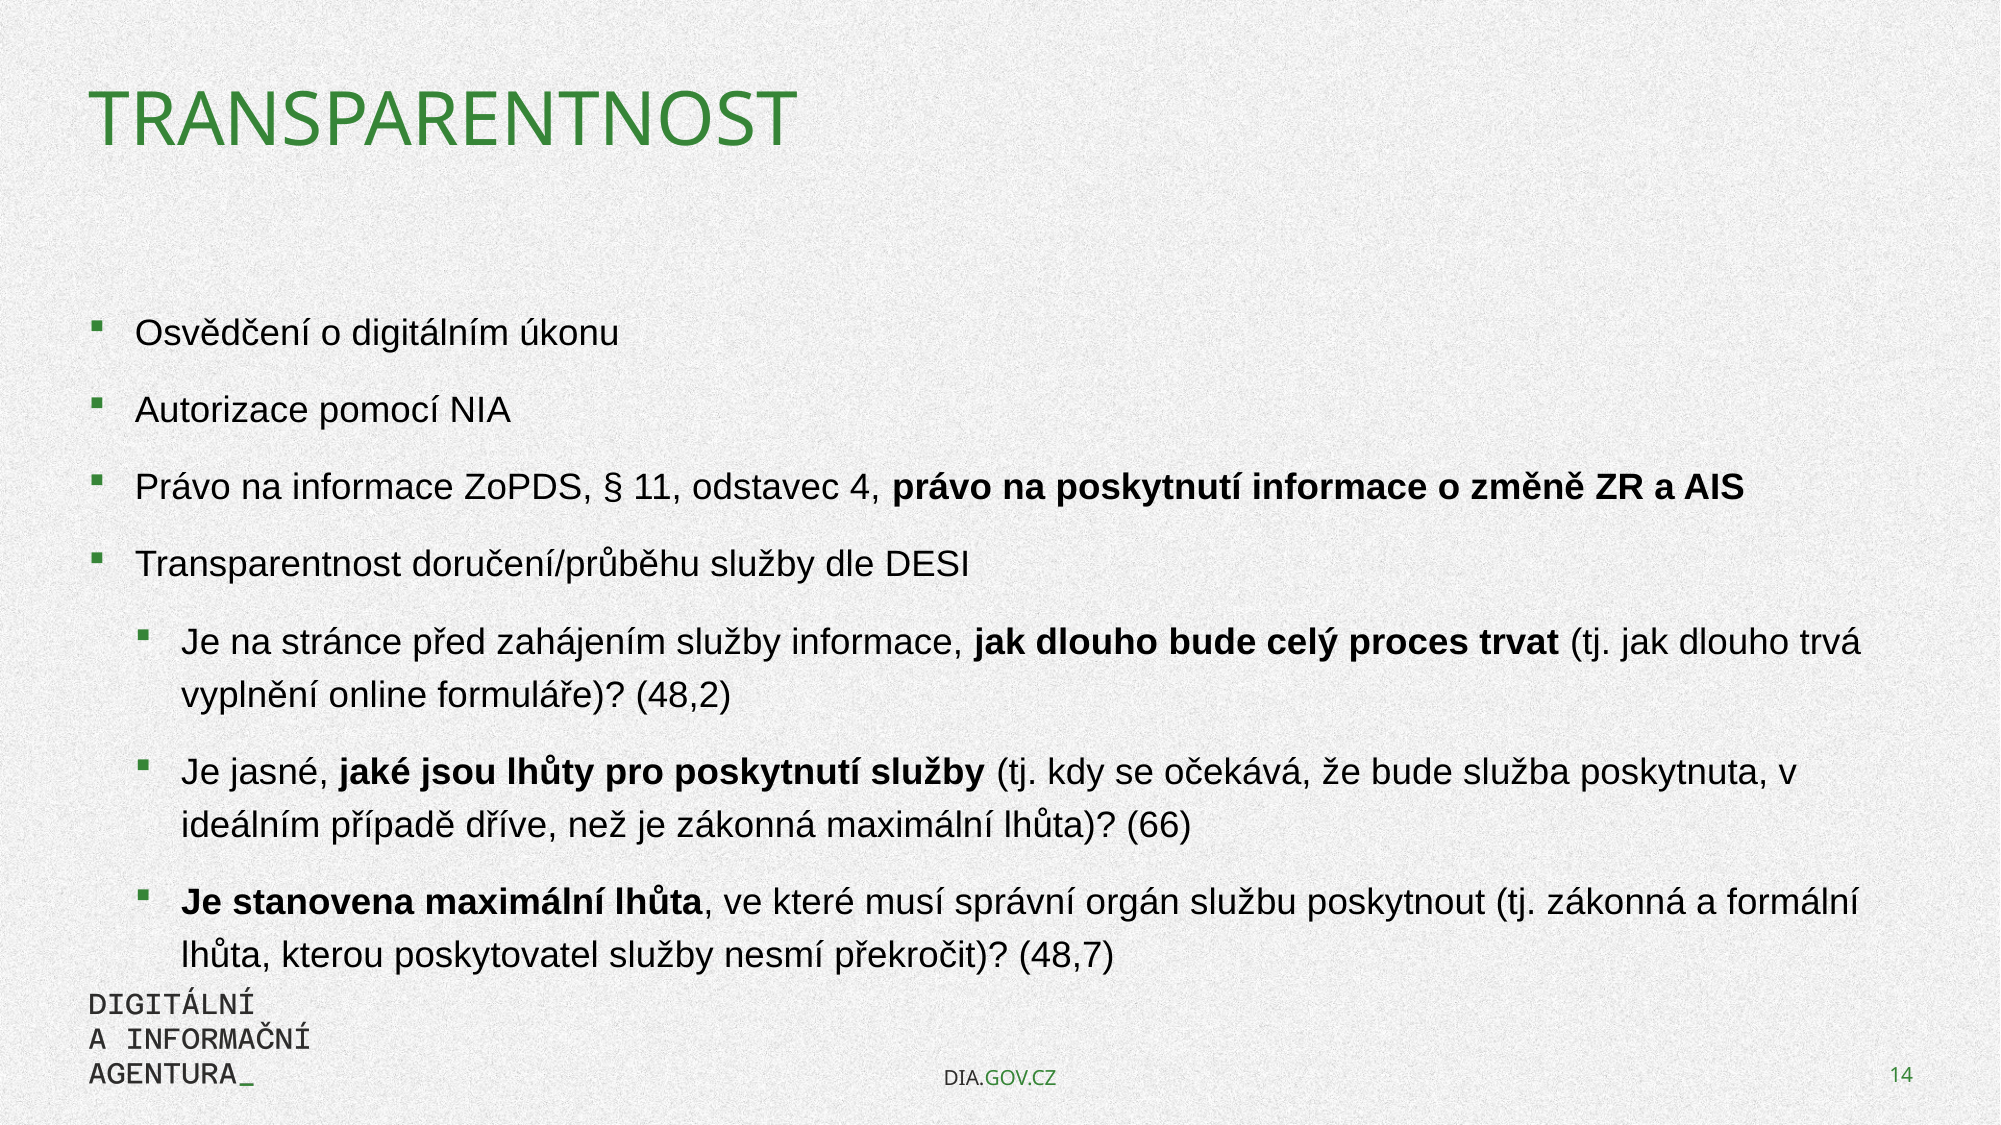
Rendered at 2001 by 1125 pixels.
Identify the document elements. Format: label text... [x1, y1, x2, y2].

slide_number 14 [1612, 1037, 1928, 1098]
picture [0, 0, 2001, 1125]
footer DIA.GOV.CZ [558, 1037, 1442, 1098]
list Osvědčení o digitálním úkonu Autorizace pomocí NIA Právo na informace ZoPDS, § 11, odstavec 4, právo na poskytnutí informace o změně ZR a AIS Transparentnost doručení/průběhu služby dle DESI Je na stránce před zahájením služby informace, jak dlouho bude celý proces trvat (tj. jak dlouho trvá vyplnění online formuláře)? (48,2) Je jasné, jaké jsou lhůty pro poskytnutí služby (tj. kdy se očekává, že bude služba poskytnuta, v ideálním případě dříve, než je zákonná maximální lhůta)? (66) Je stanovena maximální lhůta, ve které musí správní orgán službu poskytnout (tj. zákonná a formální lhůta, kterou poskytovatel služby nesmí překročit)? (48,7) [88, 299, 1912, 980]
title Transparentnost [88, 70, 1912, 284]
